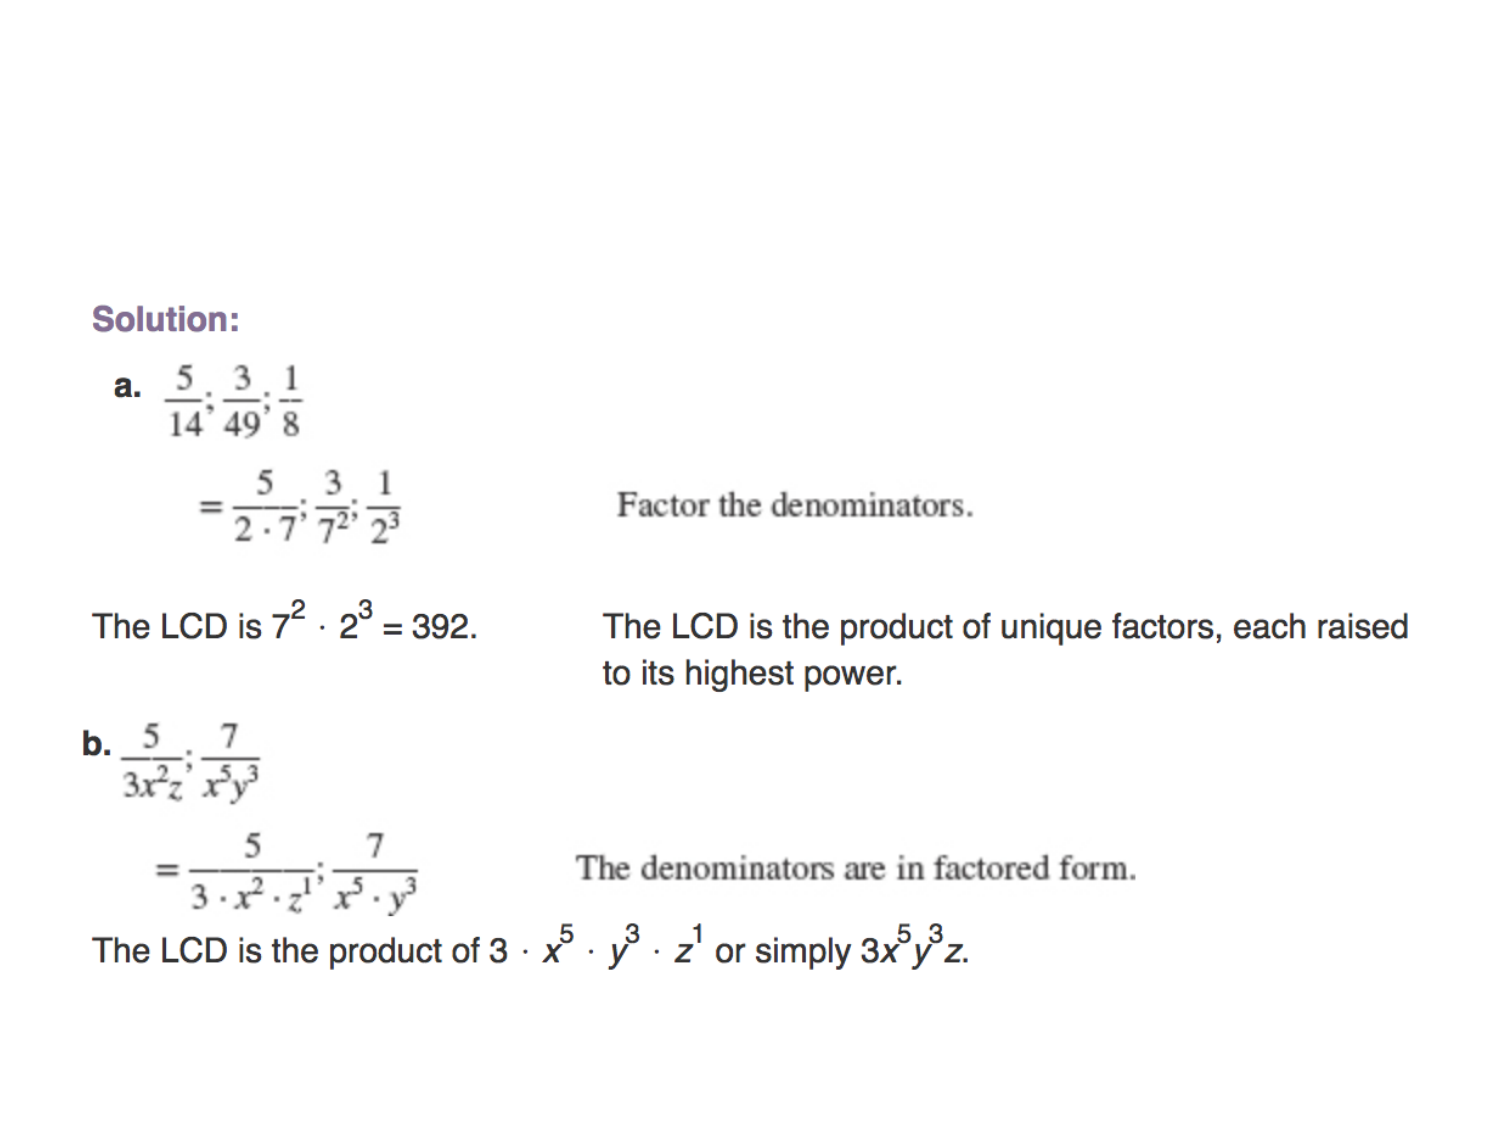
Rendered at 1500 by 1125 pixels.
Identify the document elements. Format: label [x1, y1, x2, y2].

list [74, 262, 1426, 1006]
